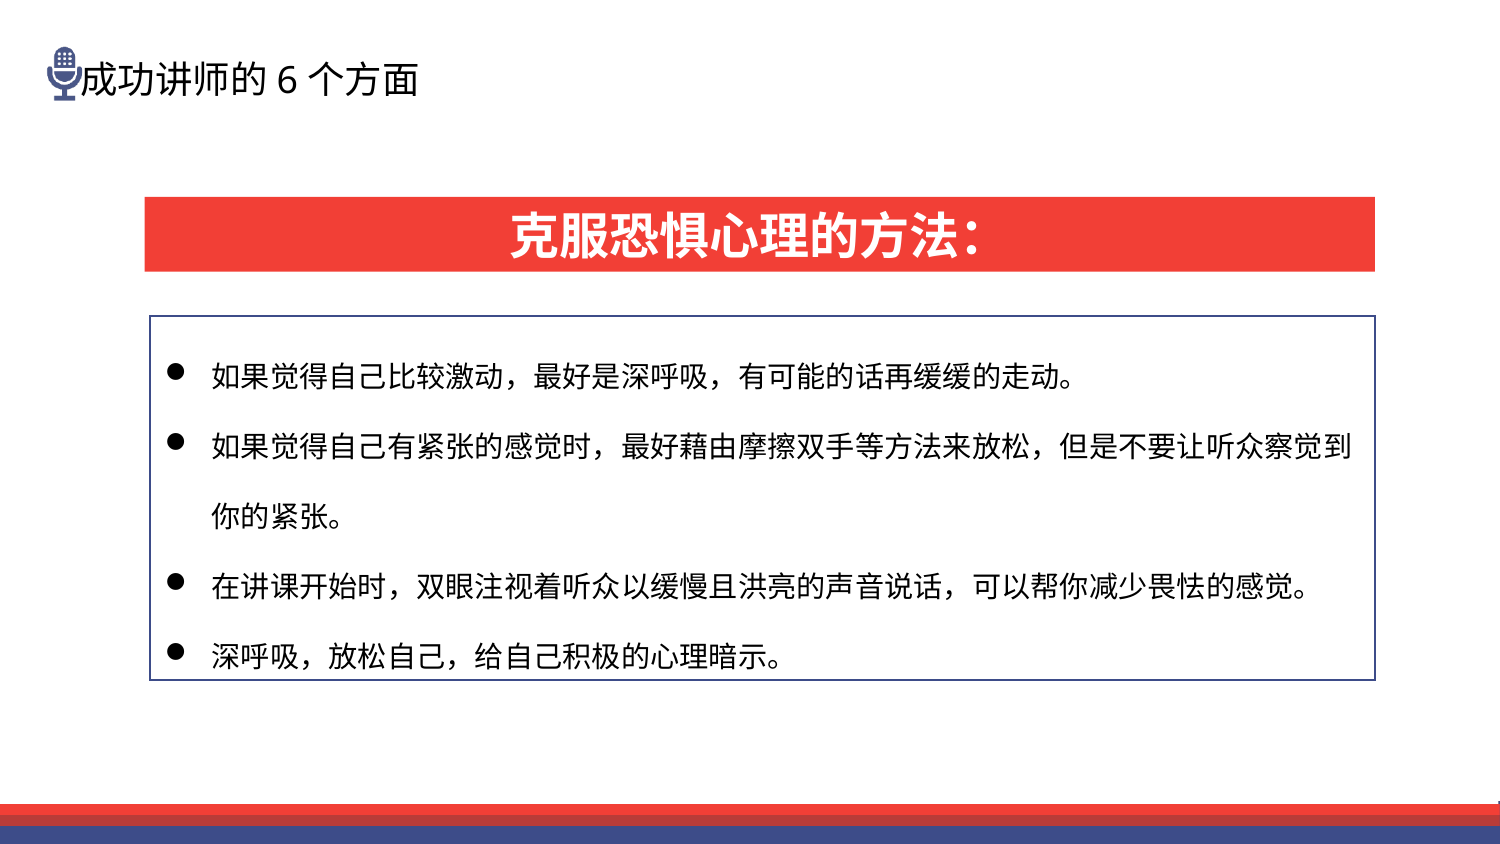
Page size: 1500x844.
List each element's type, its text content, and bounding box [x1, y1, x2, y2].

text_box 如果觉得自己比较激动，最好是深呼吸，有可能的话再缓缓的走动。 如果觉得自己有紧张的感觉时，最好藉由摩擦双手等方法来放松，但是不要让听众察觉到你的紧张。 在讲课开始时，双眼注视着听众以缓慢且洪亮的声音说话，可以帮你减少畏怯的感觉。 深呼吸，放松自己，给自己积极的心理暗示。 [149, 315, 1376, 681]
text_box 克服恐惧心理的方法： [144, 196, 1375, 272]
picture [44, 44, 87, 101]
picture [0, 801, 1500, 844]
